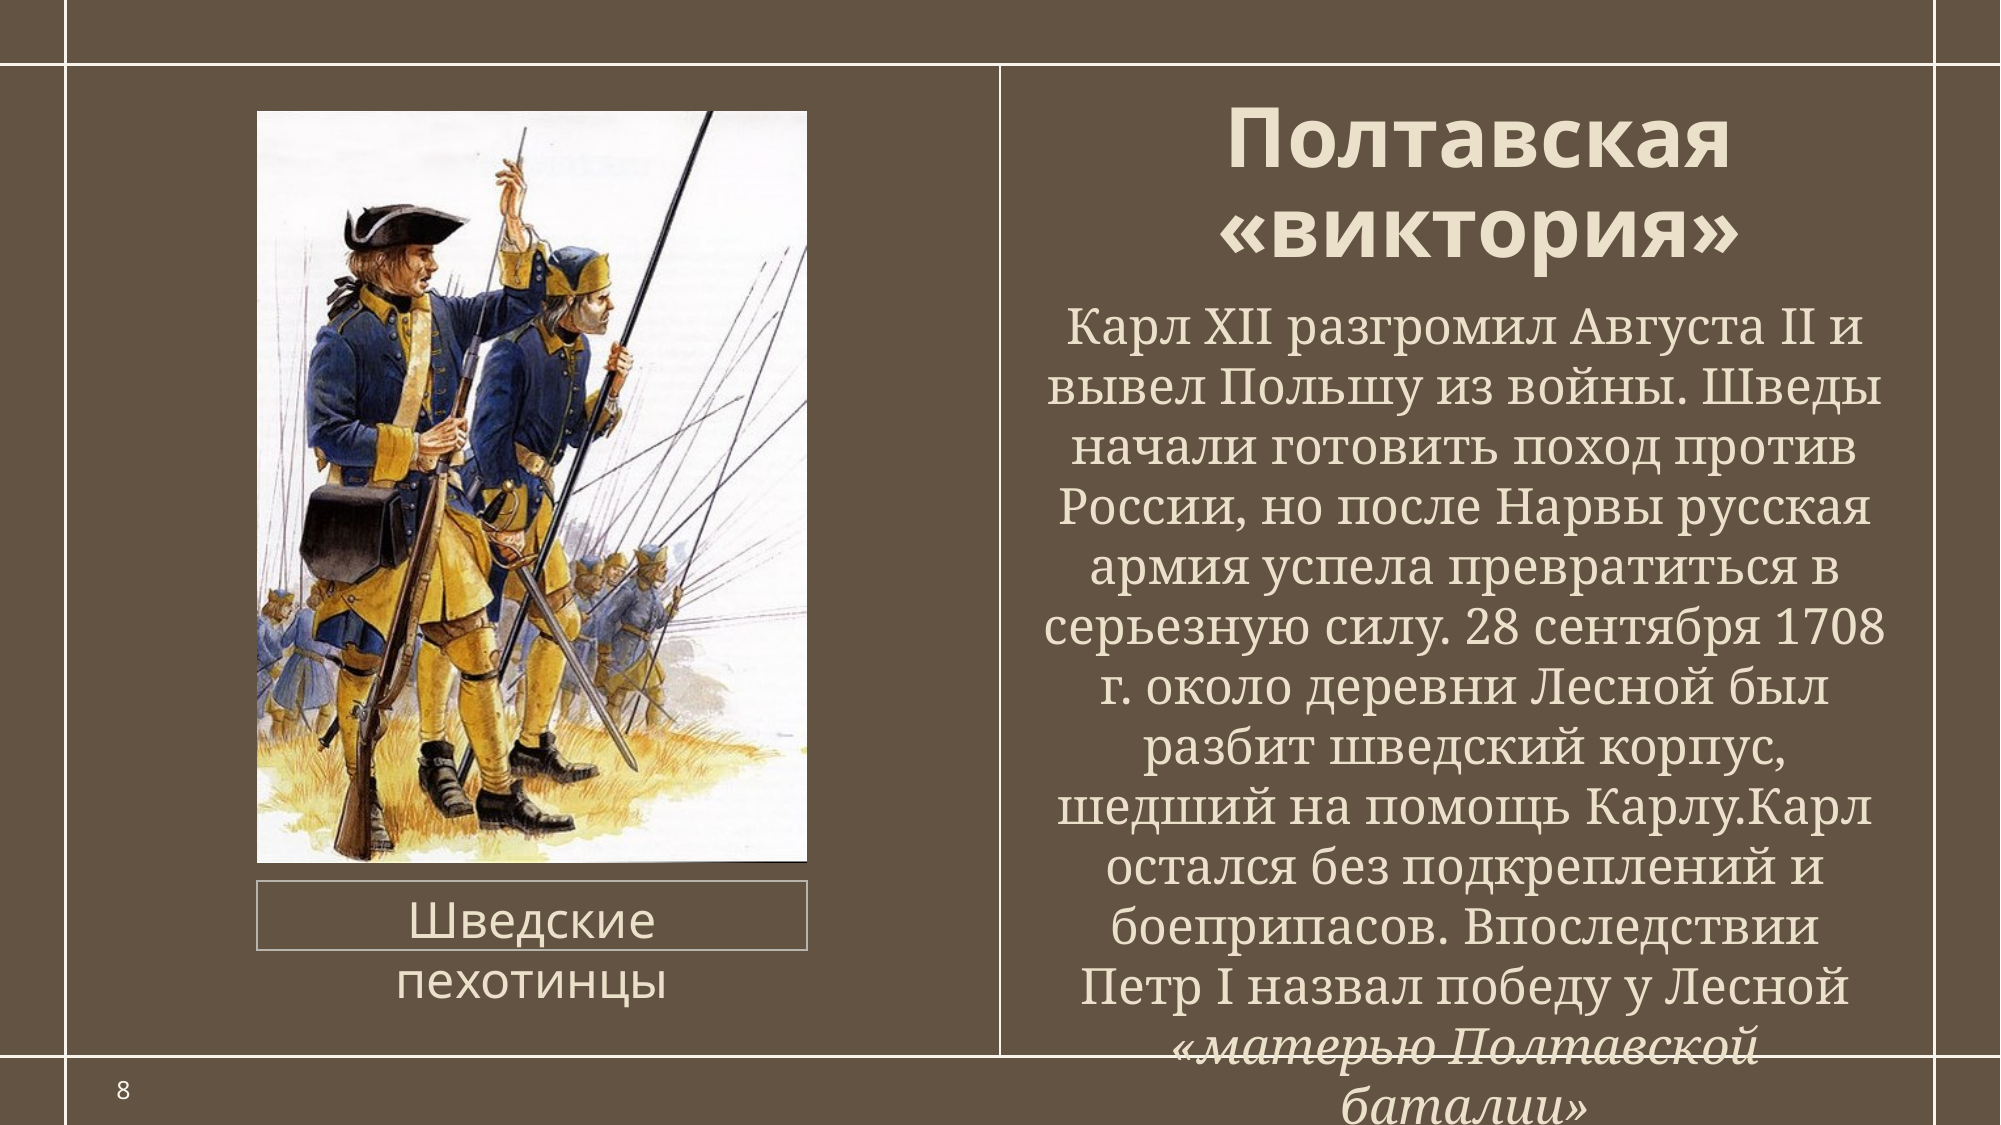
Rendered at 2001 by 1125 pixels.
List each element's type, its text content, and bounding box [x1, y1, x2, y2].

text_box Шведские пехотинцы [257, 880, 808, 951]
title Полтавская «виктория» [1092, 112, 1867, 259]
slide_number 8 [101, 1069, 258, 1115]
text_box Карл XII разгромил Августа II и вывел Польшу из войны. Шведы начали готовить поход против России, но после Нарвы русская армия успела превратиться в серьезную силу. 28 сентября 1708 г. около деревни Лесной был разбит шведский корпус, шедший на помощь Карлу.Карл остался без подкреплений и боеприпасов. Впоследствии Петр I назвал победу у Лесной «матерью Полтавской баталии» [1028, 287, 1903, 908]
picture [256, 111, 807, 863]
